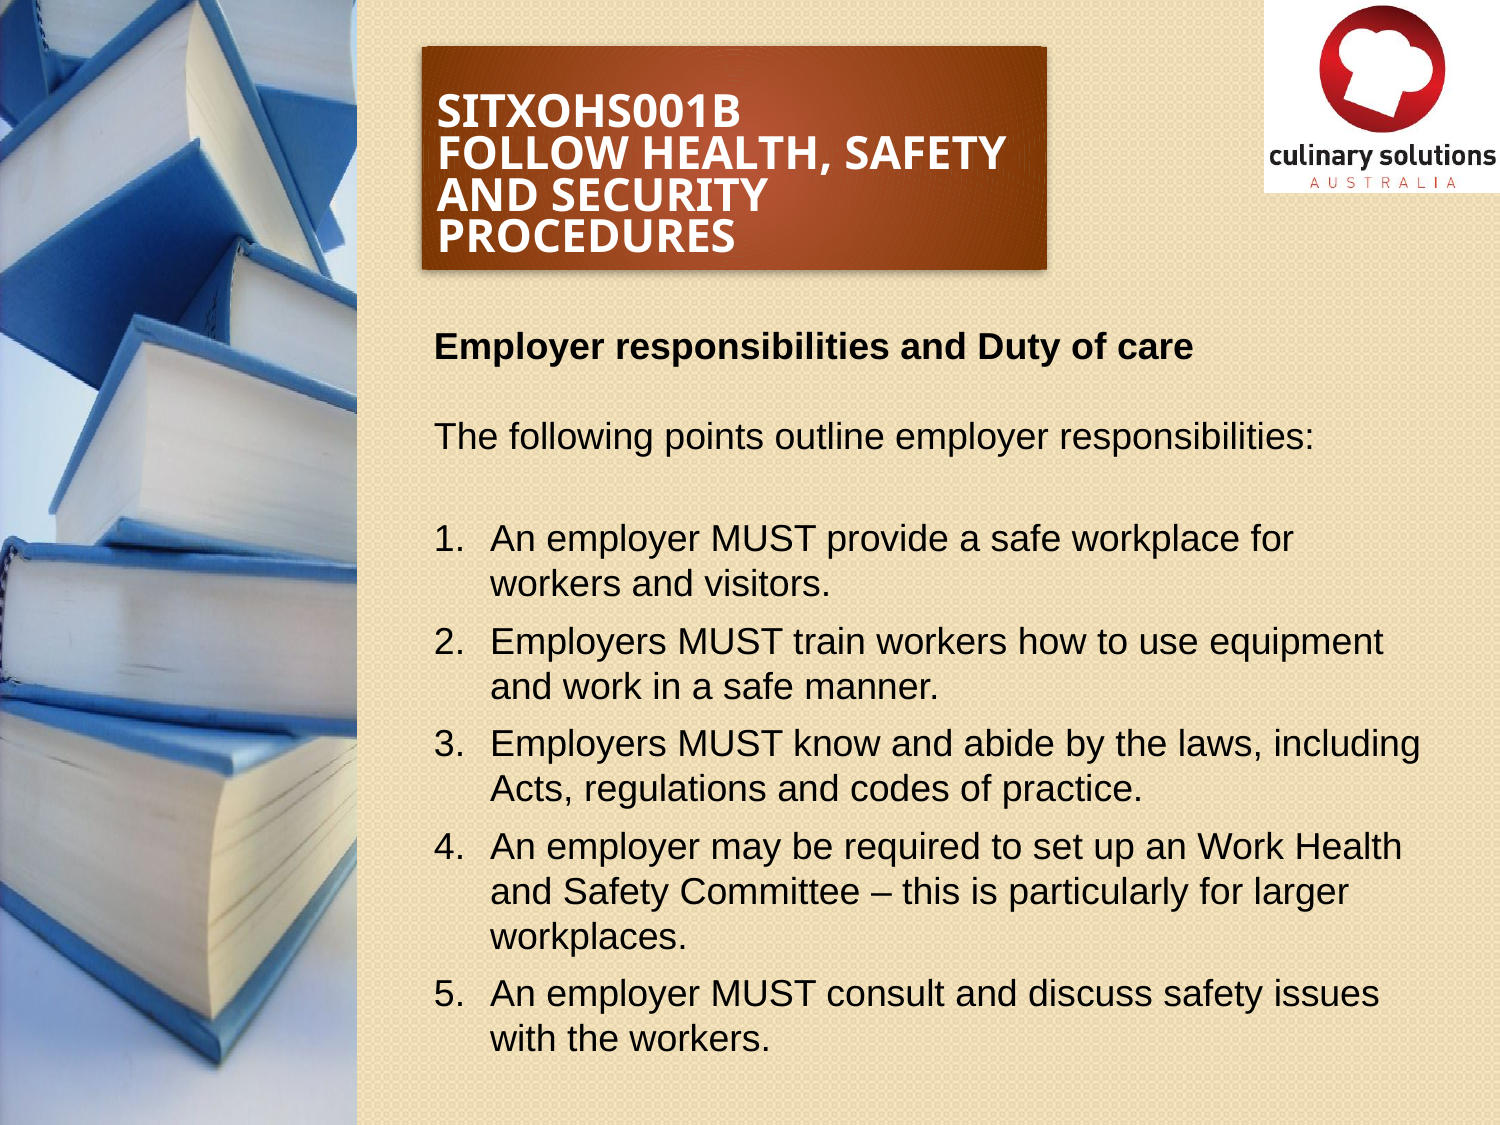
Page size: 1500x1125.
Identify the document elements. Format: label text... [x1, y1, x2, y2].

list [0, 0, 357, 1125]
text_box Employer responsibilities and Duty of care The following points outline employer responsibilities: An employer MUST provide a safe workplace for workers and visitors. Employers MUST train workers how to use equipment and work in a safe manner. Employers MUST know and abide by the laws, including Acts, regulations and codes of practice. An employer may be required to set up an Work Health and Safety Committee – this is particularly for larger workplaces. An employer MUST consult and discuss safety issues with the workers. [419, 314, 1447, 1112]
title SITXOHS001B Follow HEALTH, SAFETY AND SECURITY PROCEDURES [421, 46, 1047, 270]
picture [1263, 0, 1500, 193]
